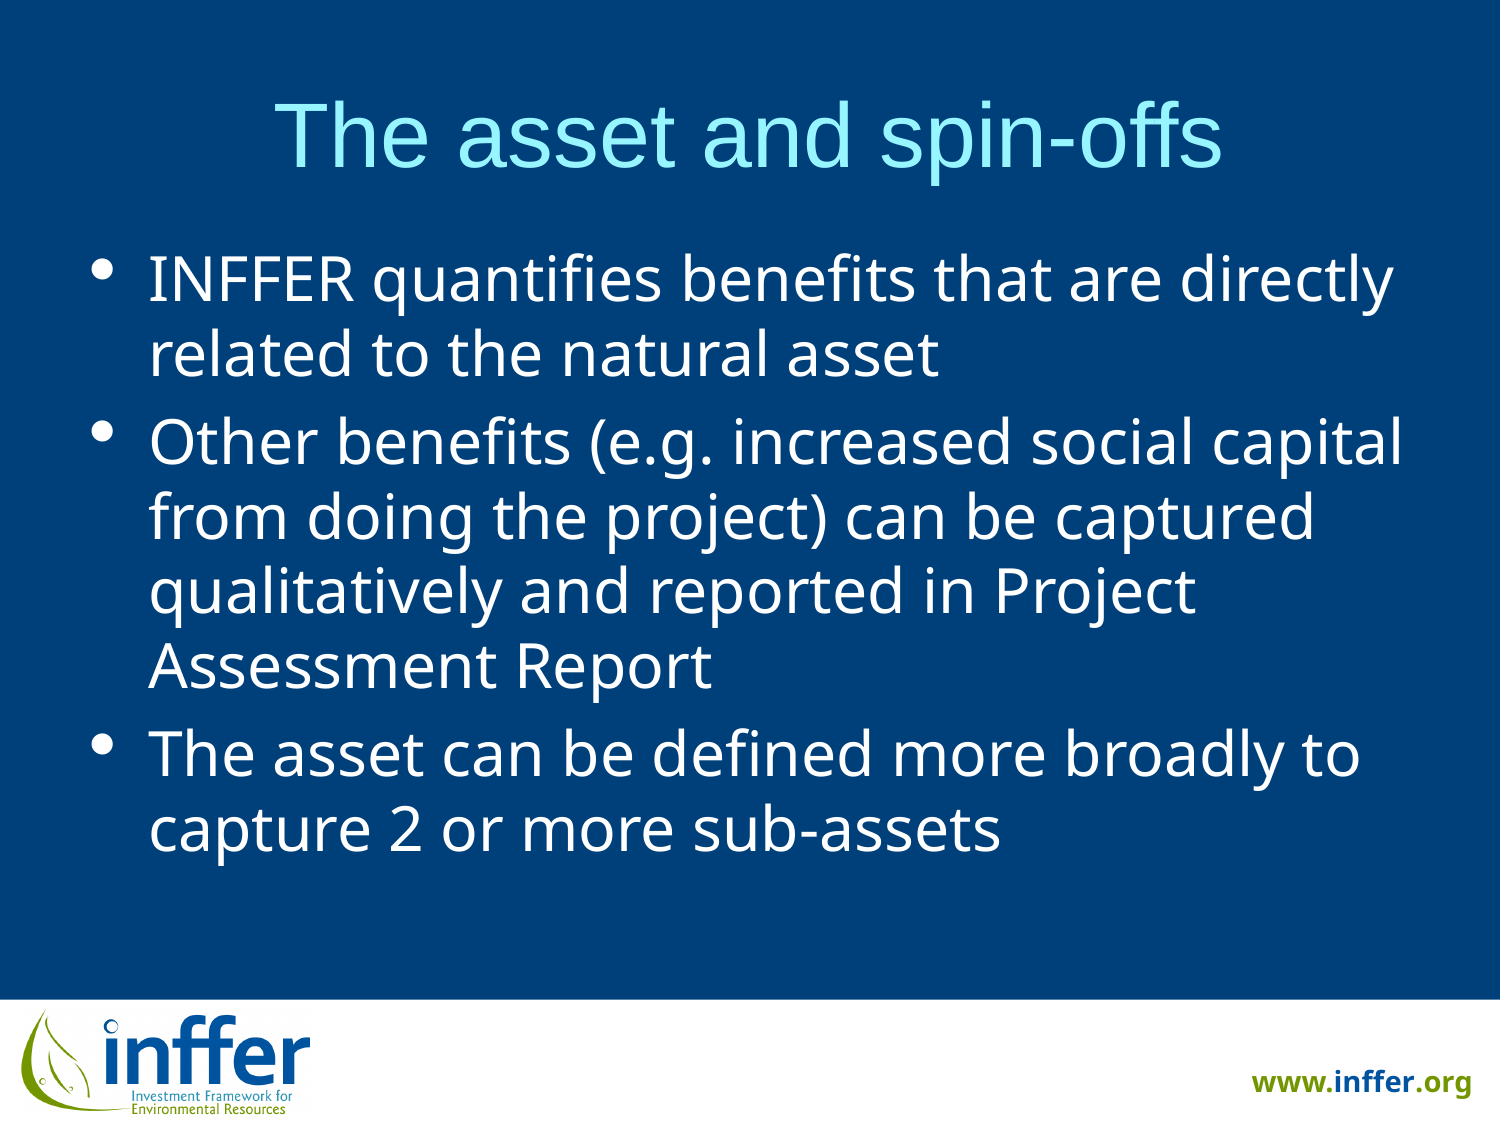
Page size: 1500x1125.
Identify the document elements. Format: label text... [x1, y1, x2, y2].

title The asset and spin-offs [74, 37, 1426, 226]
list INFFER quantifies benefits that are directly related to the natural asset Other benefits (e.g. increased social capital from doing the project) can be captured qualitatively and reported in Project Assessment Report The asset can be defined more broadly to capture 2 or more sub-assets [76, 231, 1428, 1000]
picture [17, 1006, 313, 1118]
